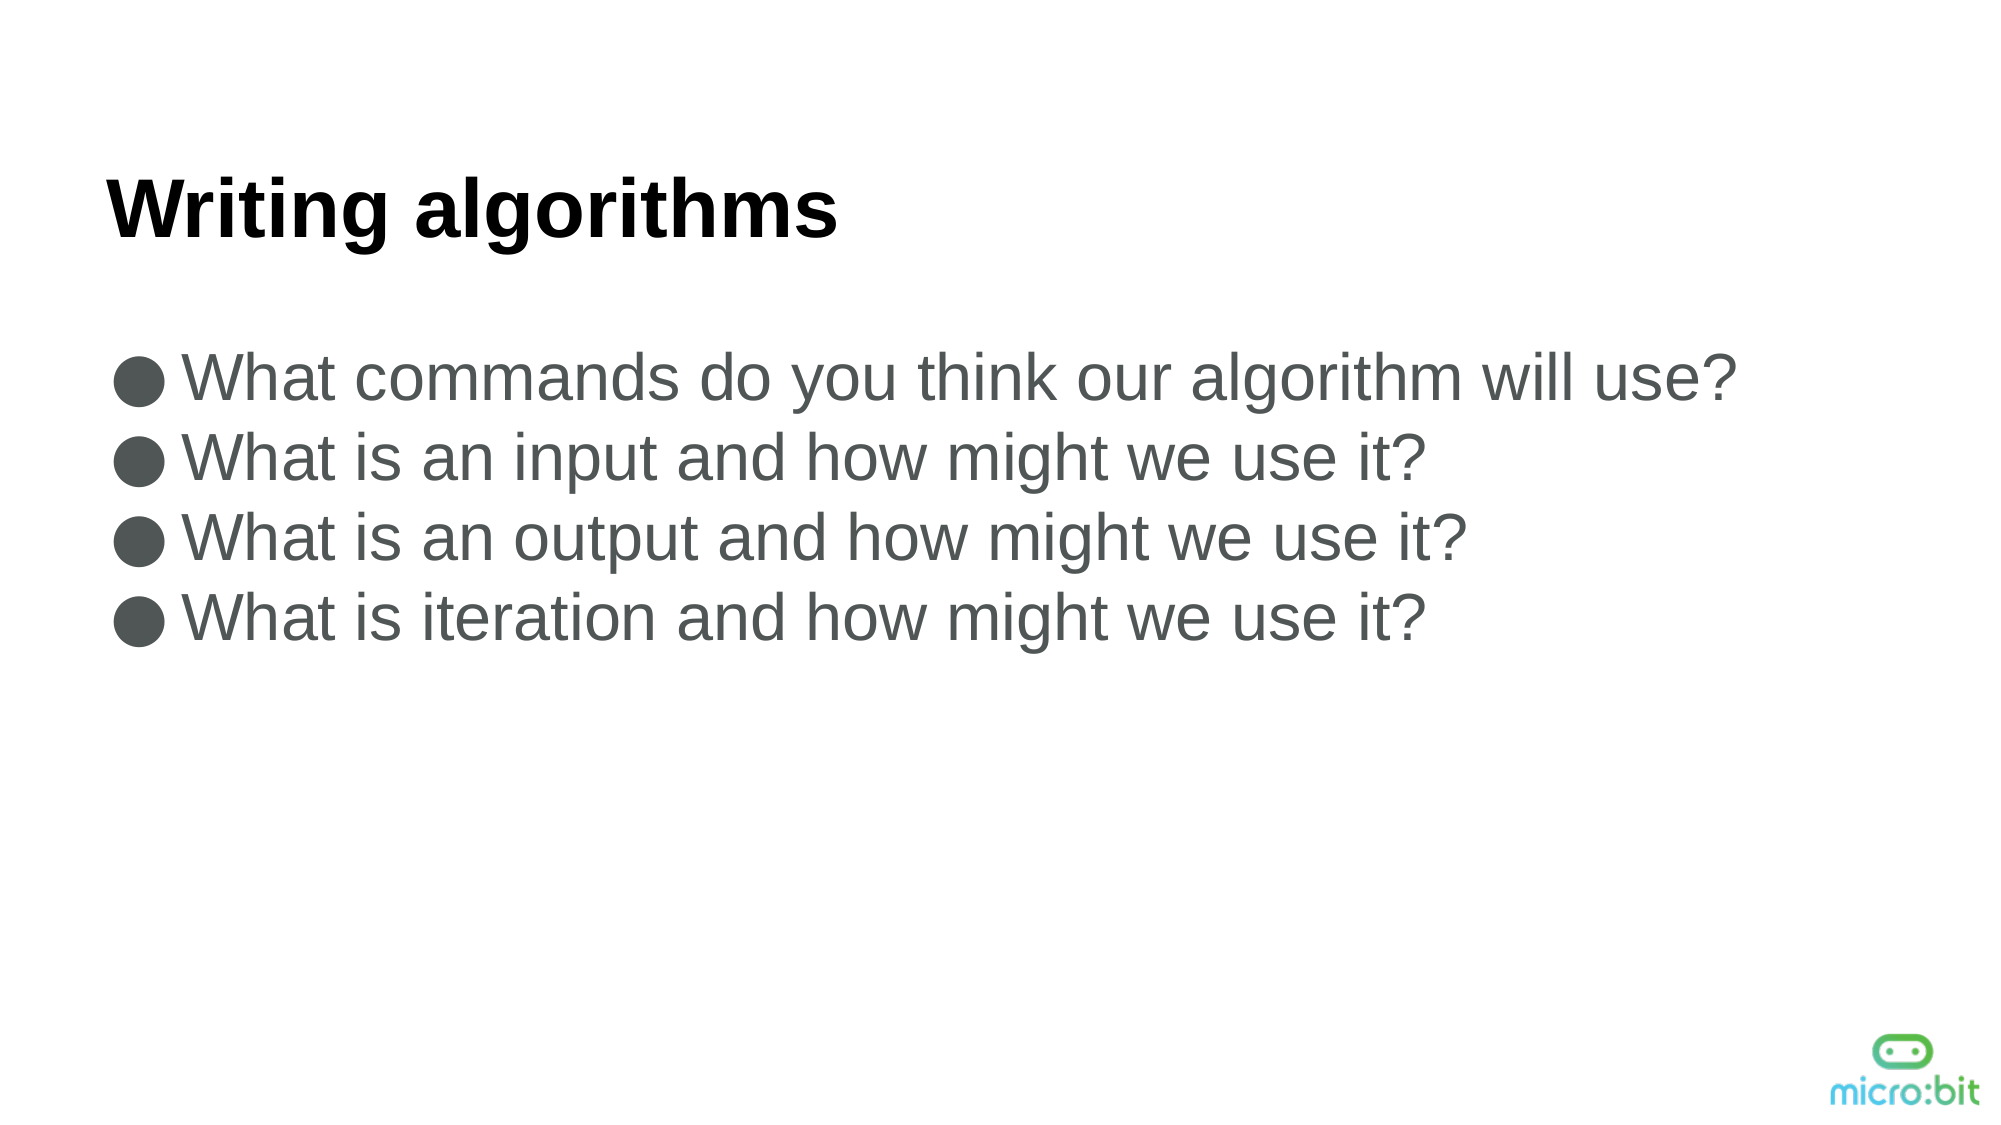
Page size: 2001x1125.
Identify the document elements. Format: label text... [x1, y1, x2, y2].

text_box Writing algorithms What commands do you think our algorithm will use? What is an input and how might we use it? What is an output and how might we use it? What is iteration and how might we use it? [91, 60, 1918, 884]
picture [1830, 1029, 1980, 1106]
